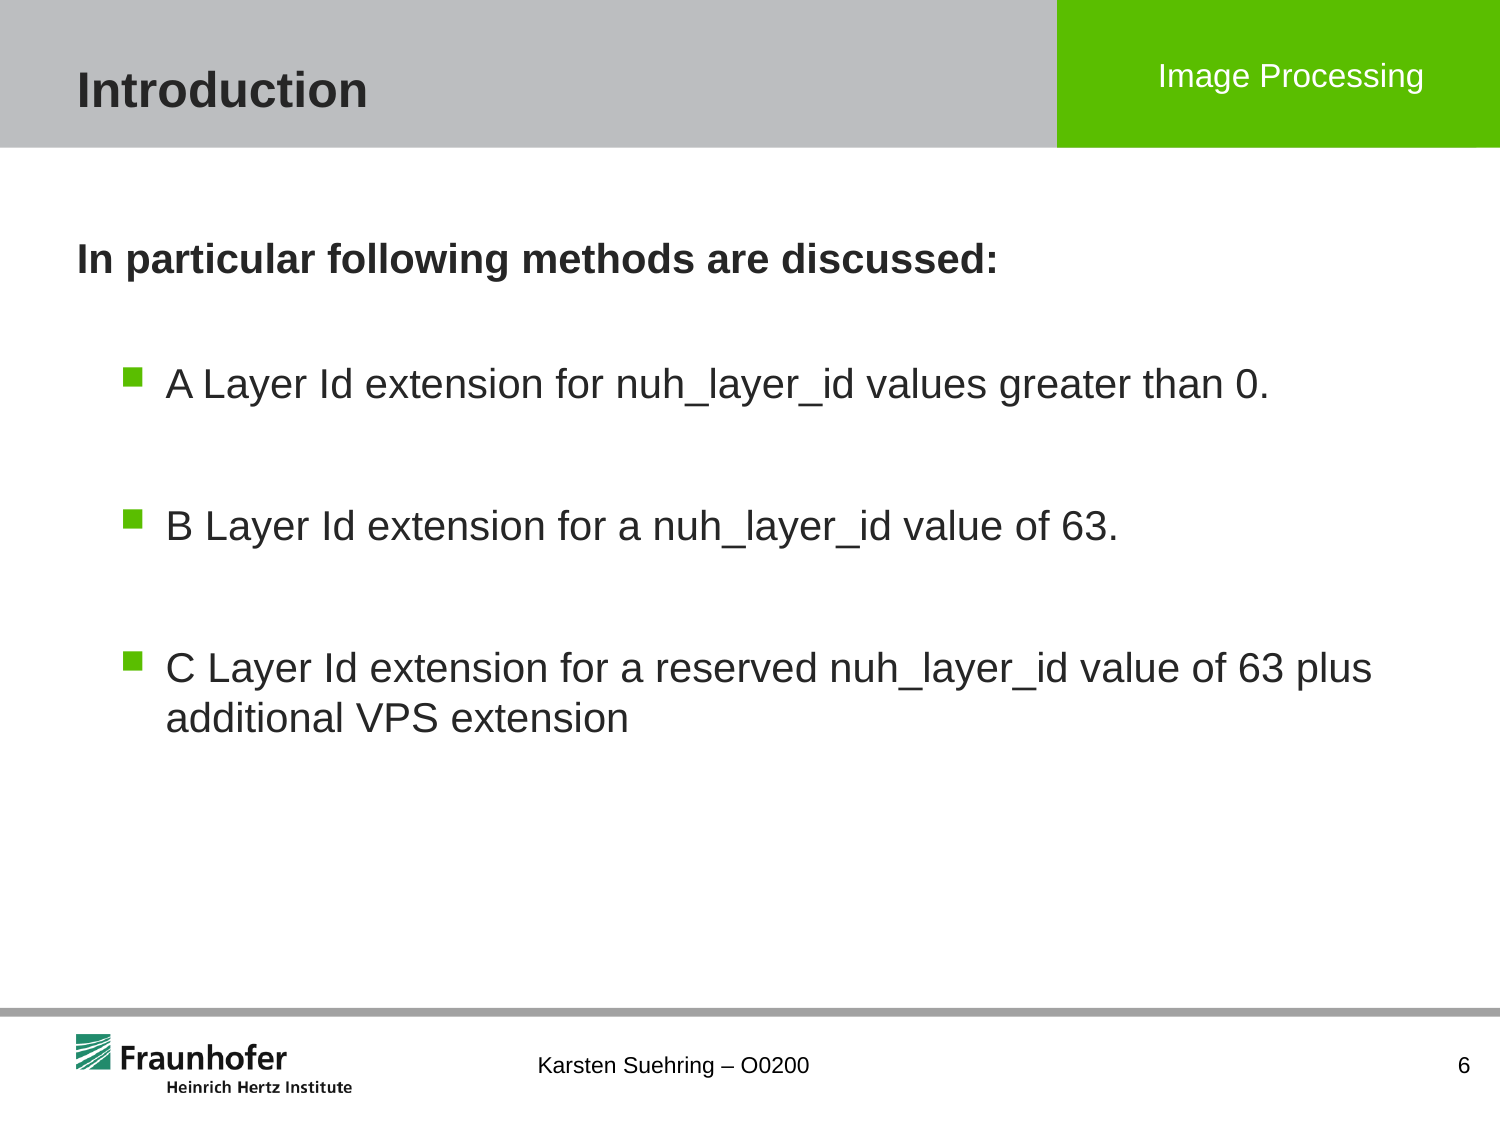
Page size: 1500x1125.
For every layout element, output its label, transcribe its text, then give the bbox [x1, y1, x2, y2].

footer Karsten Suehring – O0200 [442, 1034, 1008, 1094]
picture [76, 1034, 352, 1093]
slide_number 6 [1394, 1034, 1471, 1094]
title Introduction [76, 58, 1022, 118]
list In particular following methods are discussed: A Layer Id extension for nuh_layer_id values greater than 0. B Layer Id extension for a nuh_layer_id value of 63. C Layer Id extension for a reserved nuh_layer_id value of 63 plus additional VPS extension [76, 231, 1471, 973]
